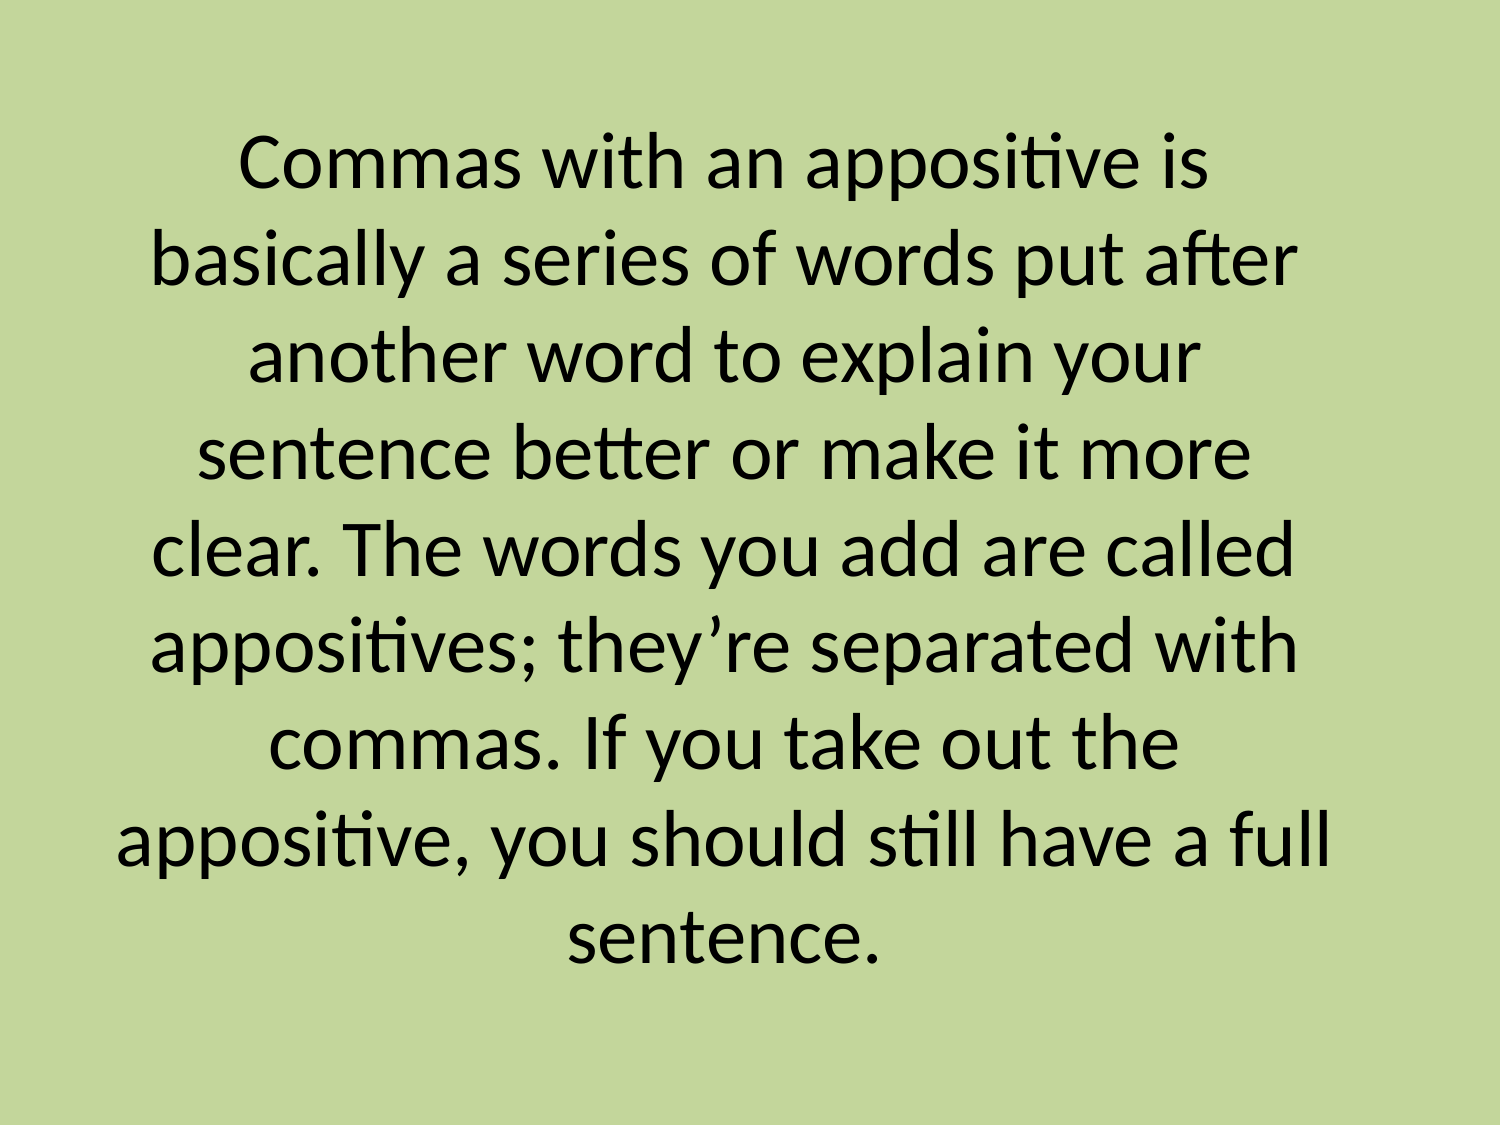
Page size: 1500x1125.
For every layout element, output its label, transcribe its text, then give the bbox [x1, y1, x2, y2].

title Commas with an appositive is basically a series of words put after another word to explain your sentence better or make it more clear. The words you add are called appositives; they’re separated with commas. If you take out the appositive, you should still have a full sentence. [87, 99, 1363, 988]
